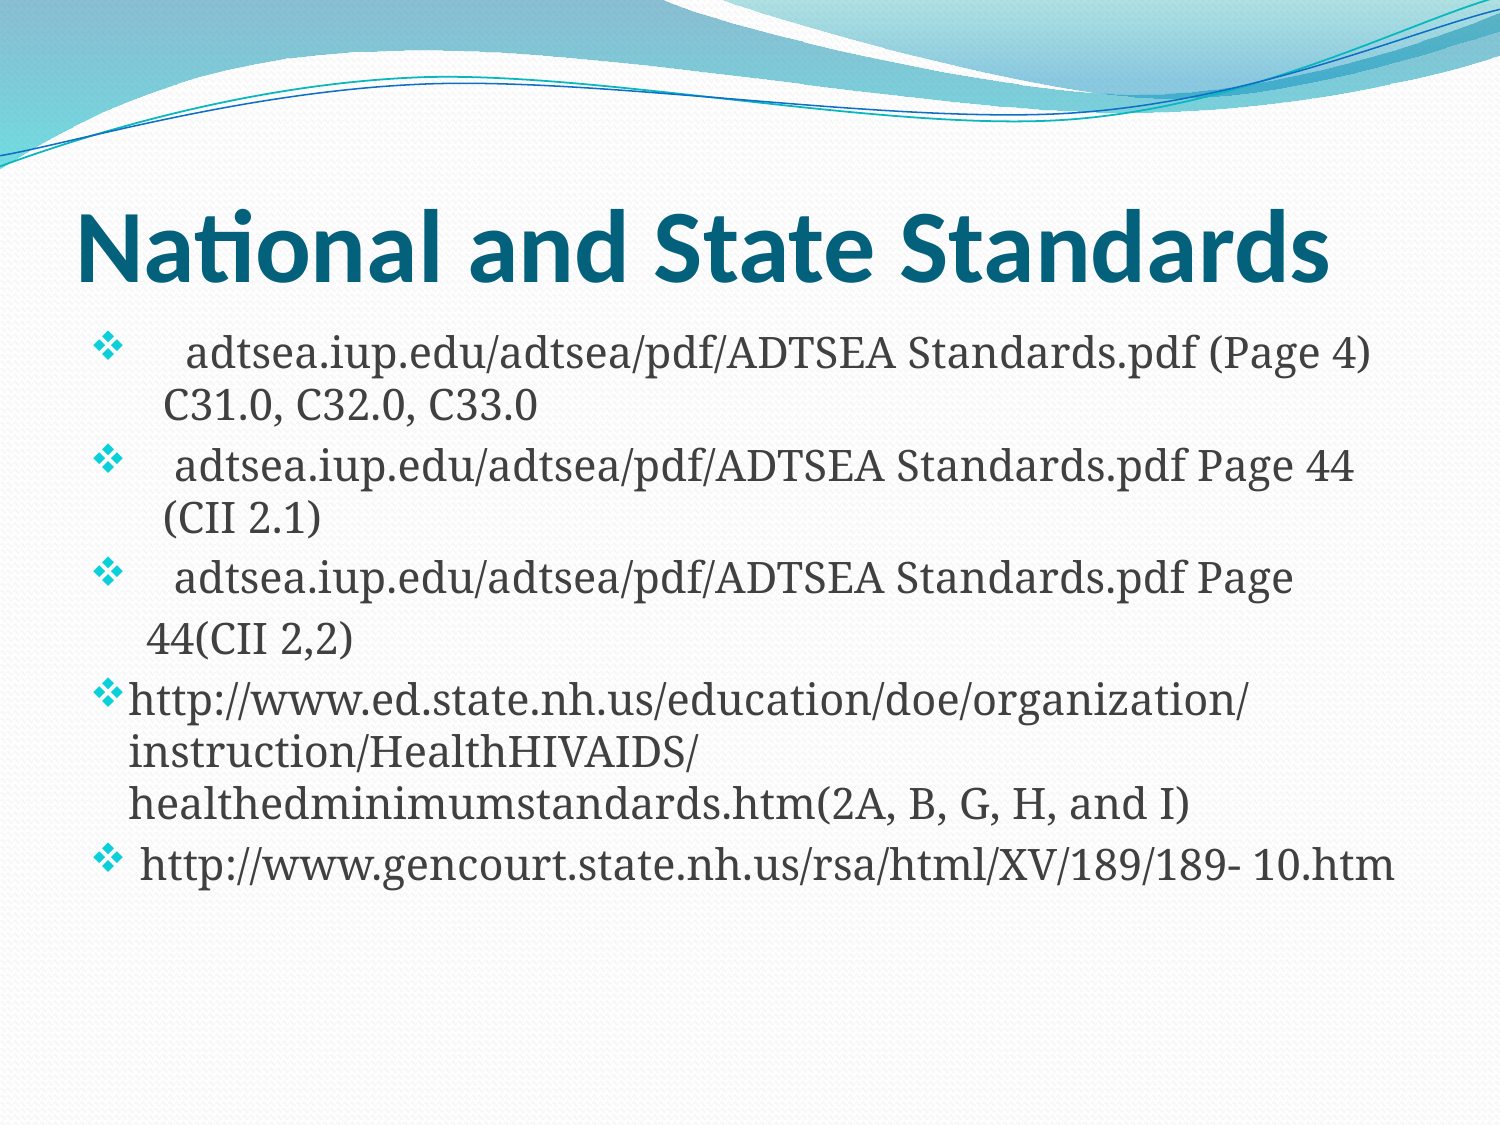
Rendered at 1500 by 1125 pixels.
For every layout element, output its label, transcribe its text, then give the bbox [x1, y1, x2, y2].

title National and State Standards [75, 115, 1425, 303]
list adtsea.iup.edu/adtsea/pdf/ADTSEA Standards.pdf (Page 4) C31.0, C32.0, C33.0 adtsea.iup.edu/adtsea/pdf/ADTSEA Standards.pdf Page 44 (CII 2.1) adtsea.iup.edu/adtsea/pdf/ADTSEA Standards.pdf Page 44(CII 2,2) http://www.ed.state.nh.us/education/doe/organization/instruction/HealthHIVAIDS/healthedminimumstandards.htm(2A, B, G, H, and I) http://www.gencourt.state.nh.us/rsa/html/XV/189/189- 10.htm [75, 317, 1425, 1038]
